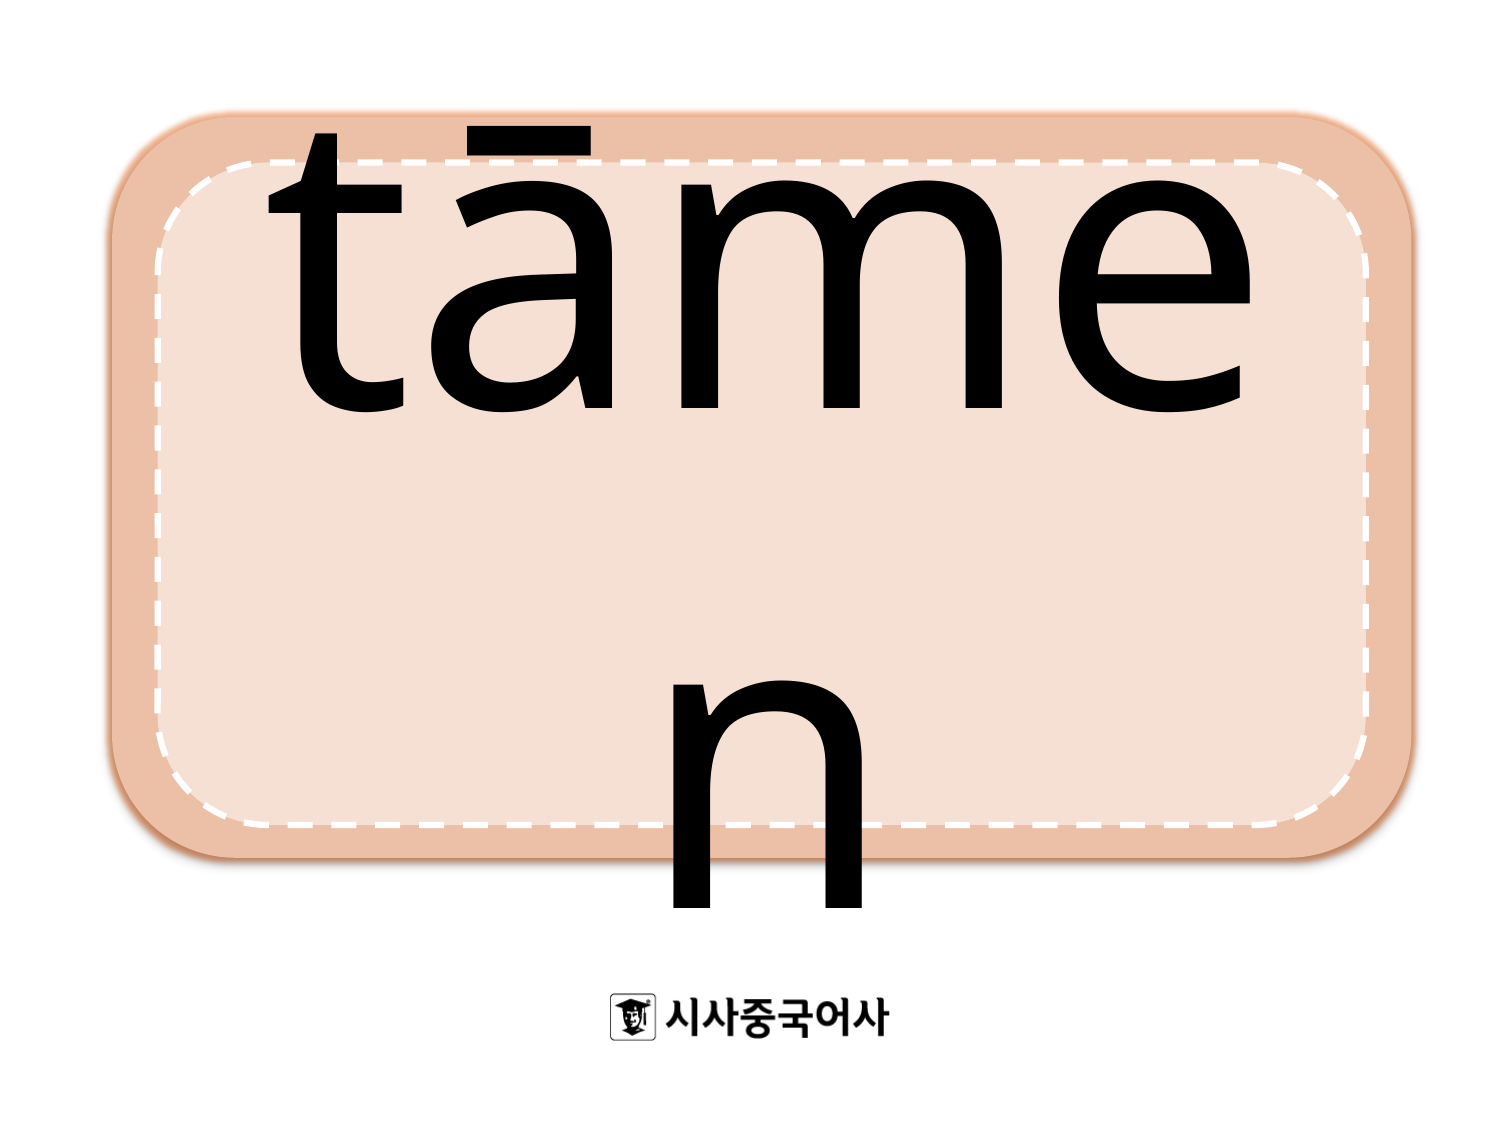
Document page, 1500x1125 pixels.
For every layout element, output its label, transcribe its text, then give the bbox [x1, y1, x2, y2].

text_box tāmen [162, 160, 1371, 824]
picture [602, 987, 898, 1047]
